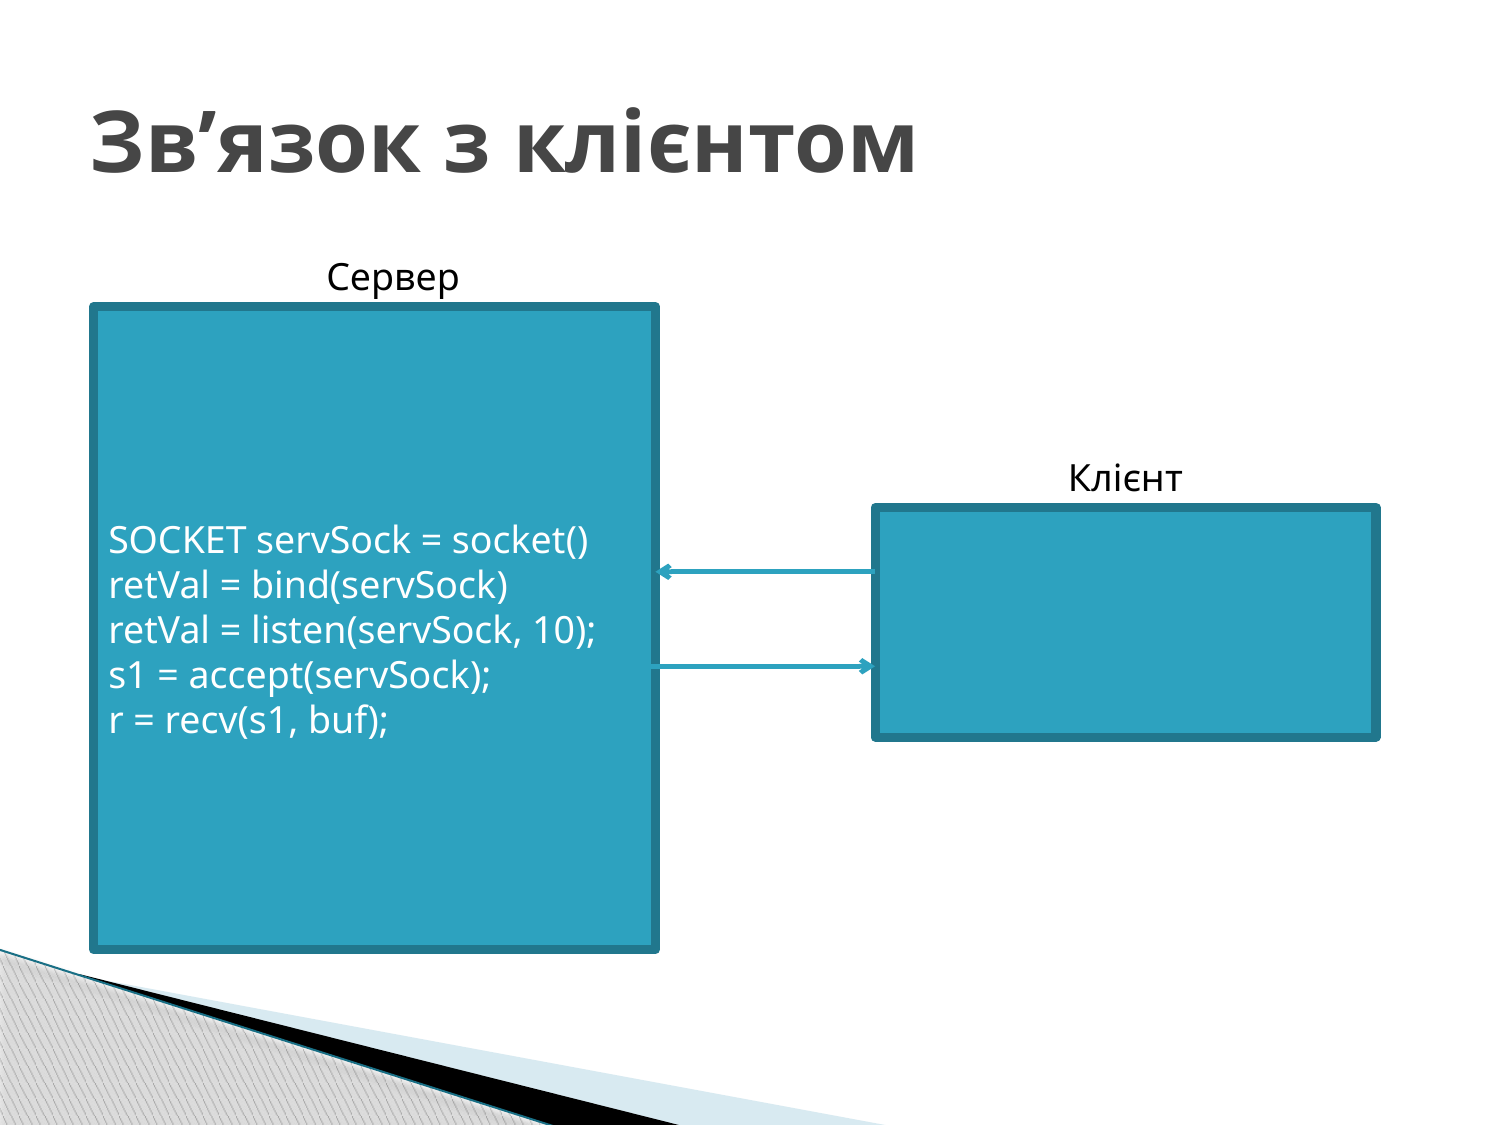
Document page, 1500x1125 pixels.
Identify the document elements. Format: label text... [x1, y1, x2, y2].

text_box Клієнт [1053, 446, 1198, 507]
text_box Сервер [311, 246, 475, 306]
text_box SOCKET servSock = socket() retVal = bind(servSock) retVal = listen(servSock, 10); s1 = accept(servSock); r = recv(s1, buf); [89, 302, 660, 954]
title Зв’язок з клієнтом [75, 45, 1425, 233]
text_box [871, 503, 1381, 742]
